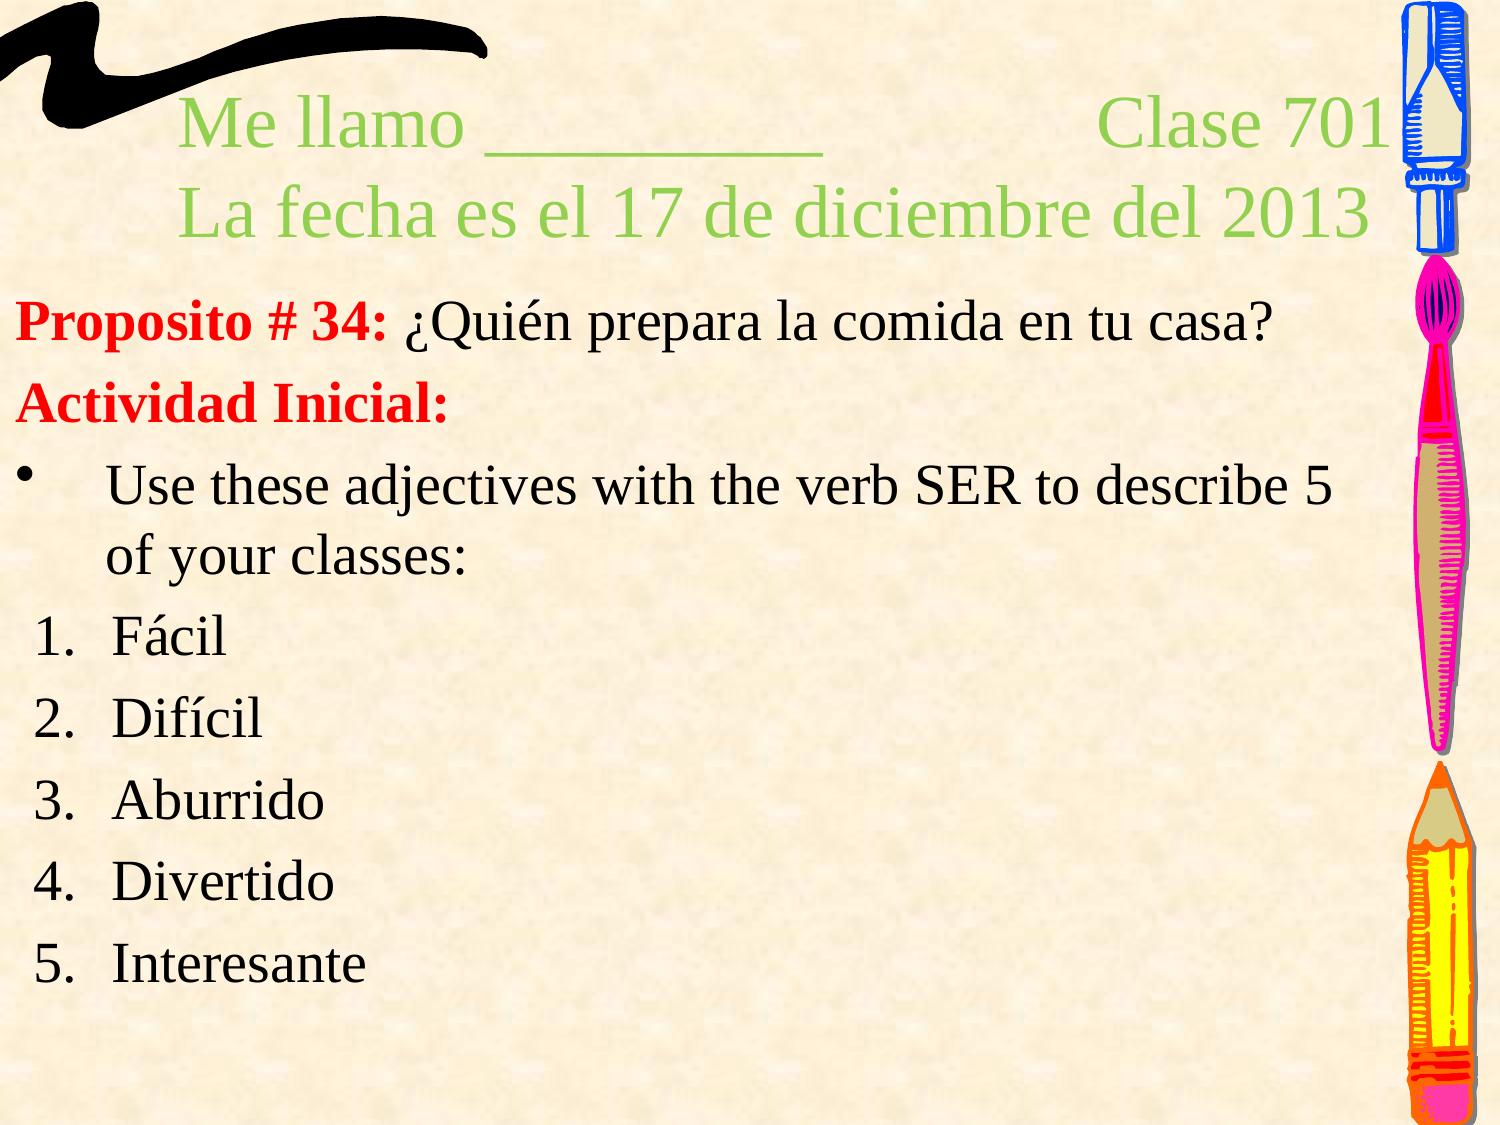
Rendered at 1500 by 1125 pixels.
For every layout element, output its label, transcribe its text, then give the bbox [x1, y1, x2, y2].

picture [1431, 0, 1500, 100]
picture [0, 0, 1500, 1125]
title Me llamo _________ Clase 701 La fecha es el 17 de diciembre del 2013 [162, 100, 1500, 225]
list Proposito # 34: ¿Quién prepara la comida en tu casa? Actividad Inicial: Use these adjectives with the verb SER to describe 5 of your classes: Fácil Difícil Aburrido Divertido Interesante [0, 275, 1388, 1125]
